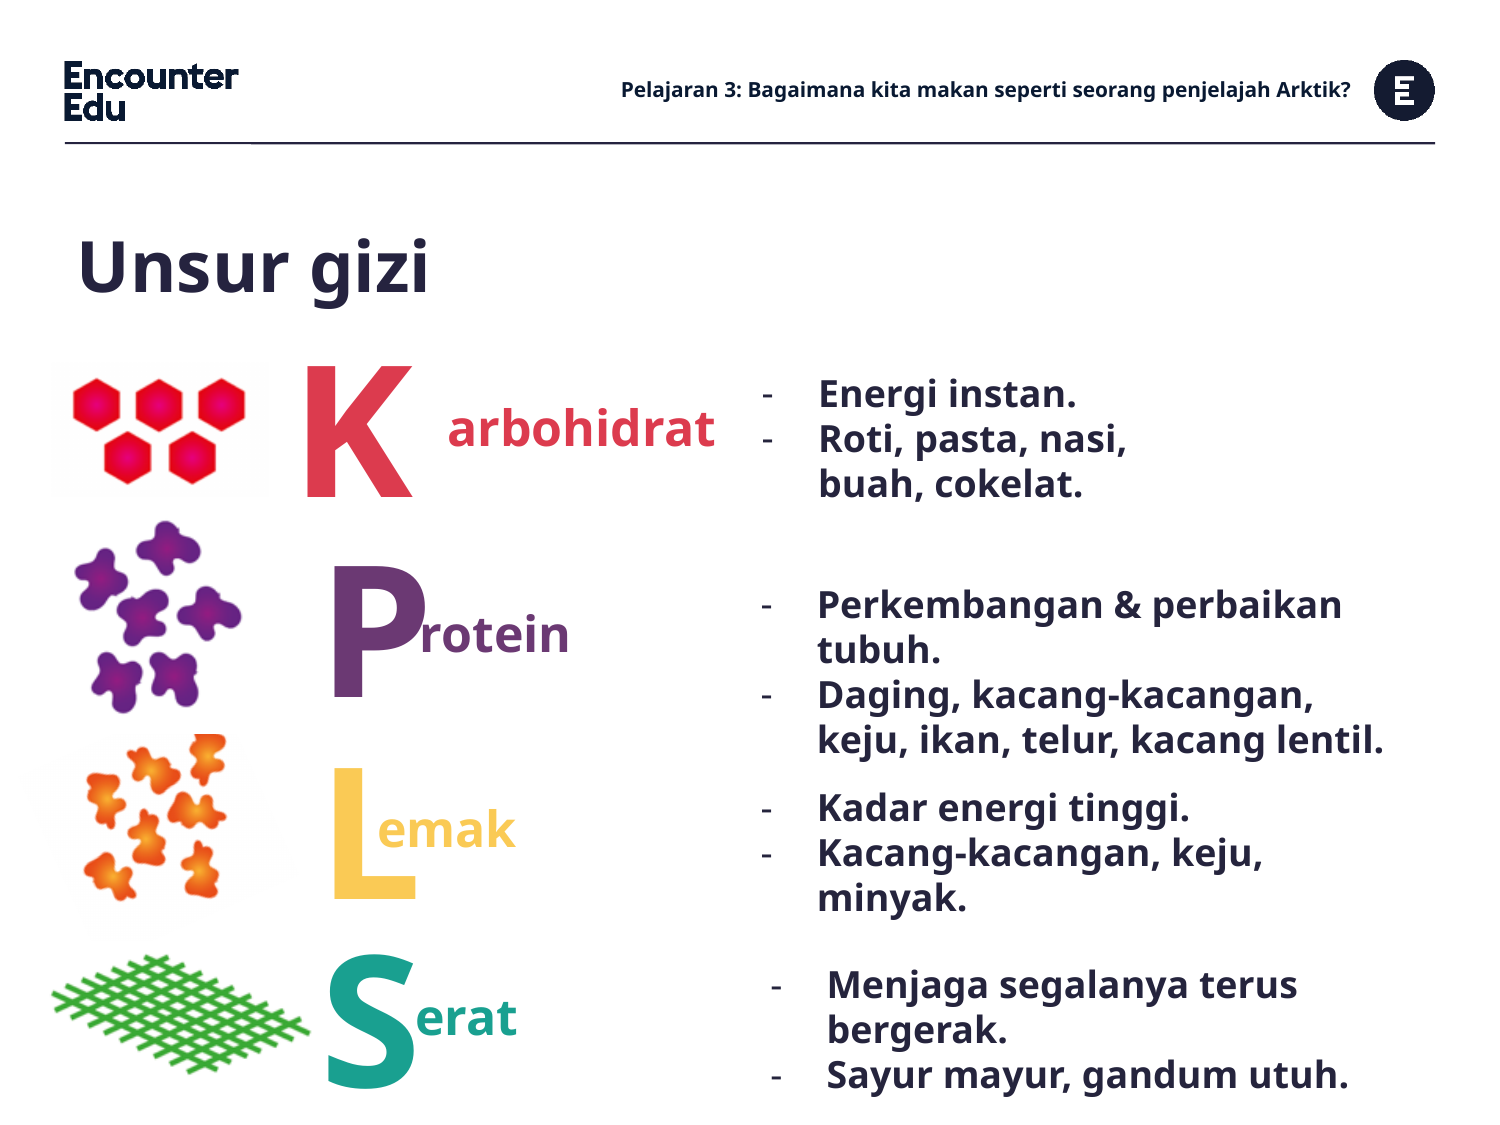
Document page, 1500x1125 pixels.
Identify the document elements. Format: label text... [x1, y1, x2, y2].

title Pelajaran 3: Bagaimana kita makan seperti seorang penjelajah Arktik? [530, 67, 1359, 114]
picture [60, 59, 243, 122]
text_box emak [362, 790, 532, 866]
text_box rotein [405, 595, 587, 670]
picture [20, 507, 327, 1092]
picture [50, 361, 269, 498]
text_box L [304, 742, 406, 941]
text_box K [276, 315, 433, 542]
text_box Energi instan. Roti, pasta, nasi, buah, cokelat. [746, 362, 1220, 513]
text_box S [305, 897, 425, 1125]
text_box P [303, 506, 425, 742]
picture [1372, 58, 1436, 122]
text_box arbohidrat [432, 388, 732, 464]
text_box Unsur gizi [69, 223, 1423, 315]
text_box Kadar energi tinggi. Kacang-kacangan, keju, minyak. [745, 776, 1380, 927]
text_box Perkembangan & perbaikan tubuh. Daging, kacang-kacangan, keju, ikan, telur, kacang lentil. [745, 573, 1401, 769]
text_box Menjaga segalanya terus bergerak. Sayur mayur, gandum utuh. [755, 953, 1401, 1104]
text_box erat [400, 978, 611, 1053]
